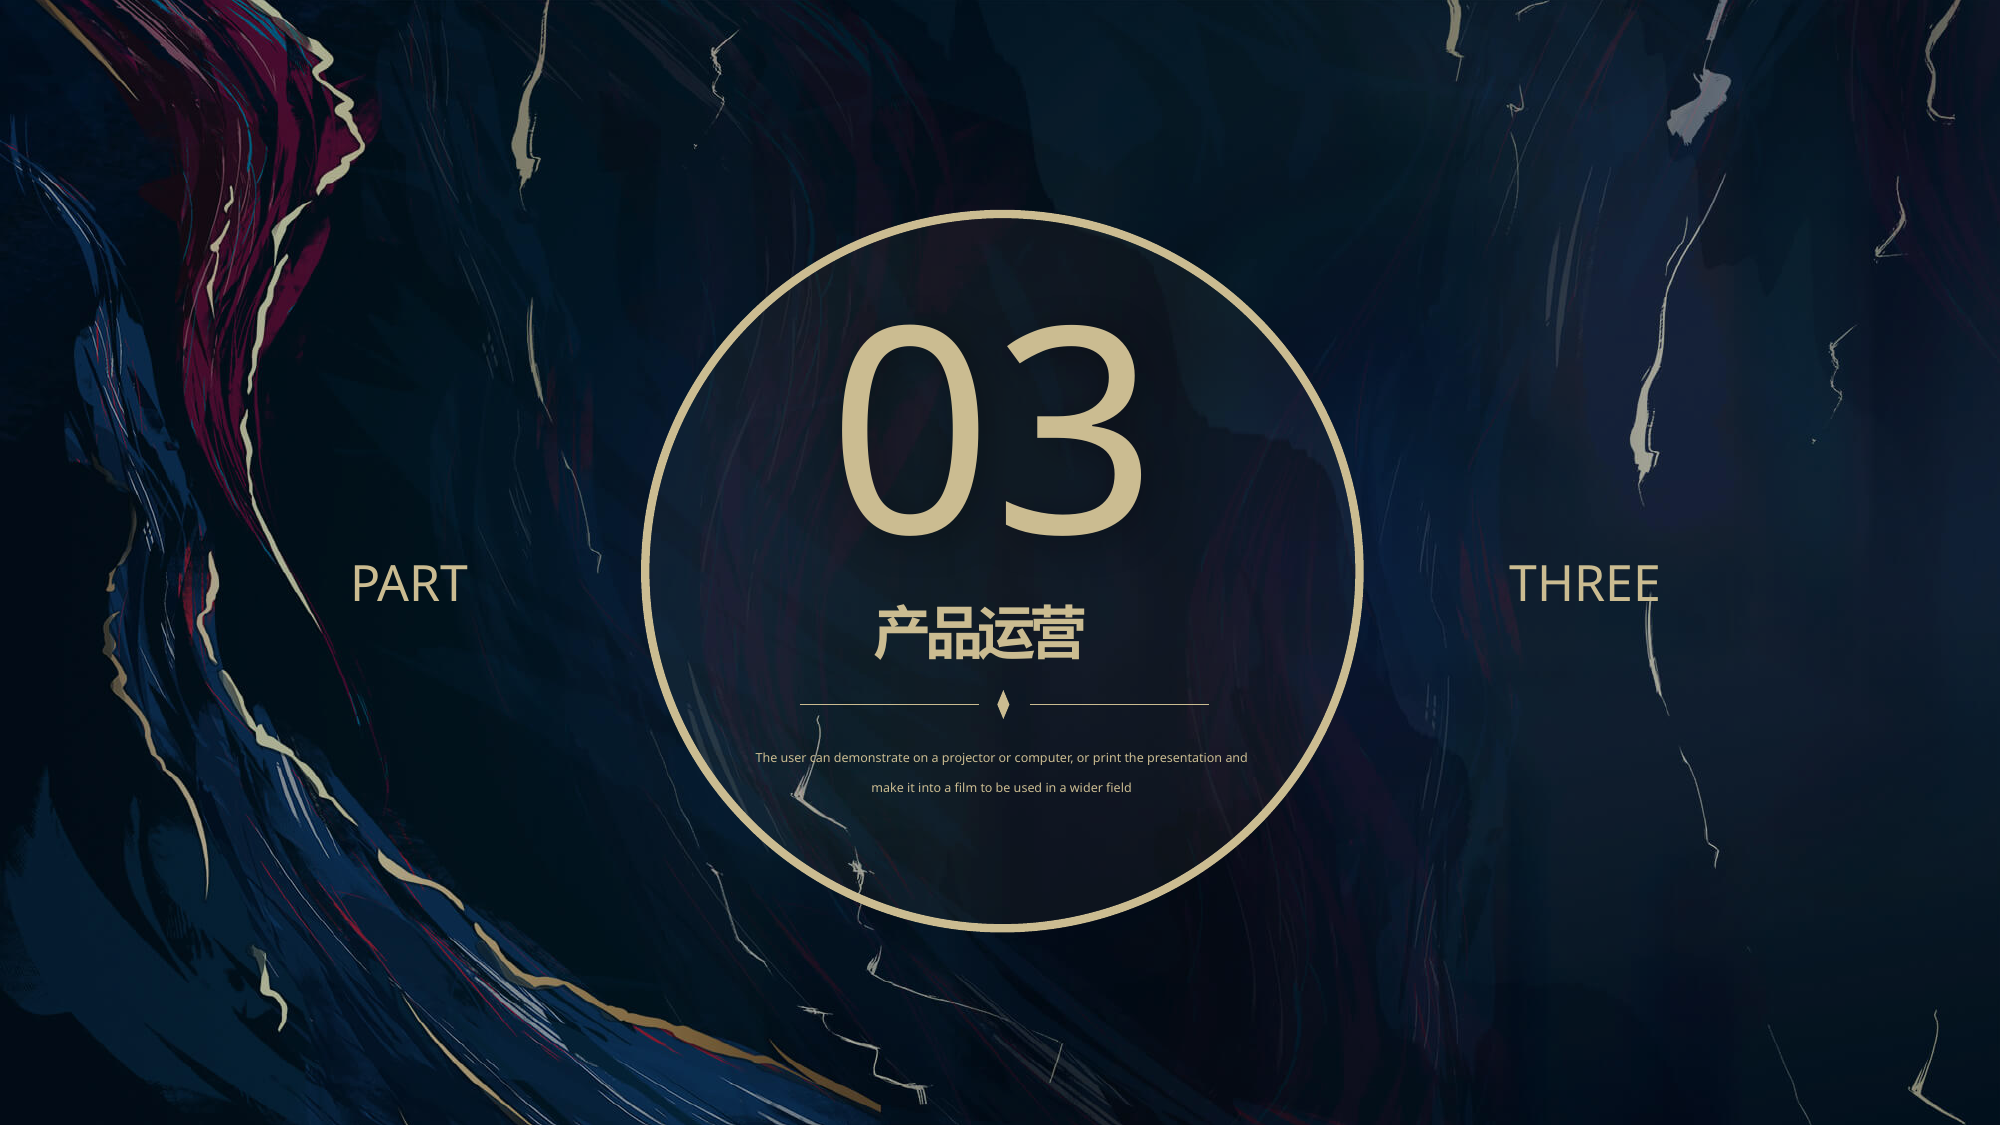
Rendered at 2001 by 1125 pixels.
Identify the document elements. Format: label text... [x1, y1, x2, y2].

text_box [926, 212, 1078, 221]
text_box THREE [1494, 543, 1681, 619]
text_box 03 [813, 238, 1173, 599]
text_box 产品运营 [859, 589, 1138, 674]
text_box The user can demonstrate on a projector or computer, or print the presentation and make it into a film to be used in a wider field [729, 727, 1274, 803]
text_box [800, 689, 1210, 720]
text_box PART [335, 543, 522, 619]
text_box [0, 0, 2000, 1125]
text_box [644, 275, 1361, 930]
